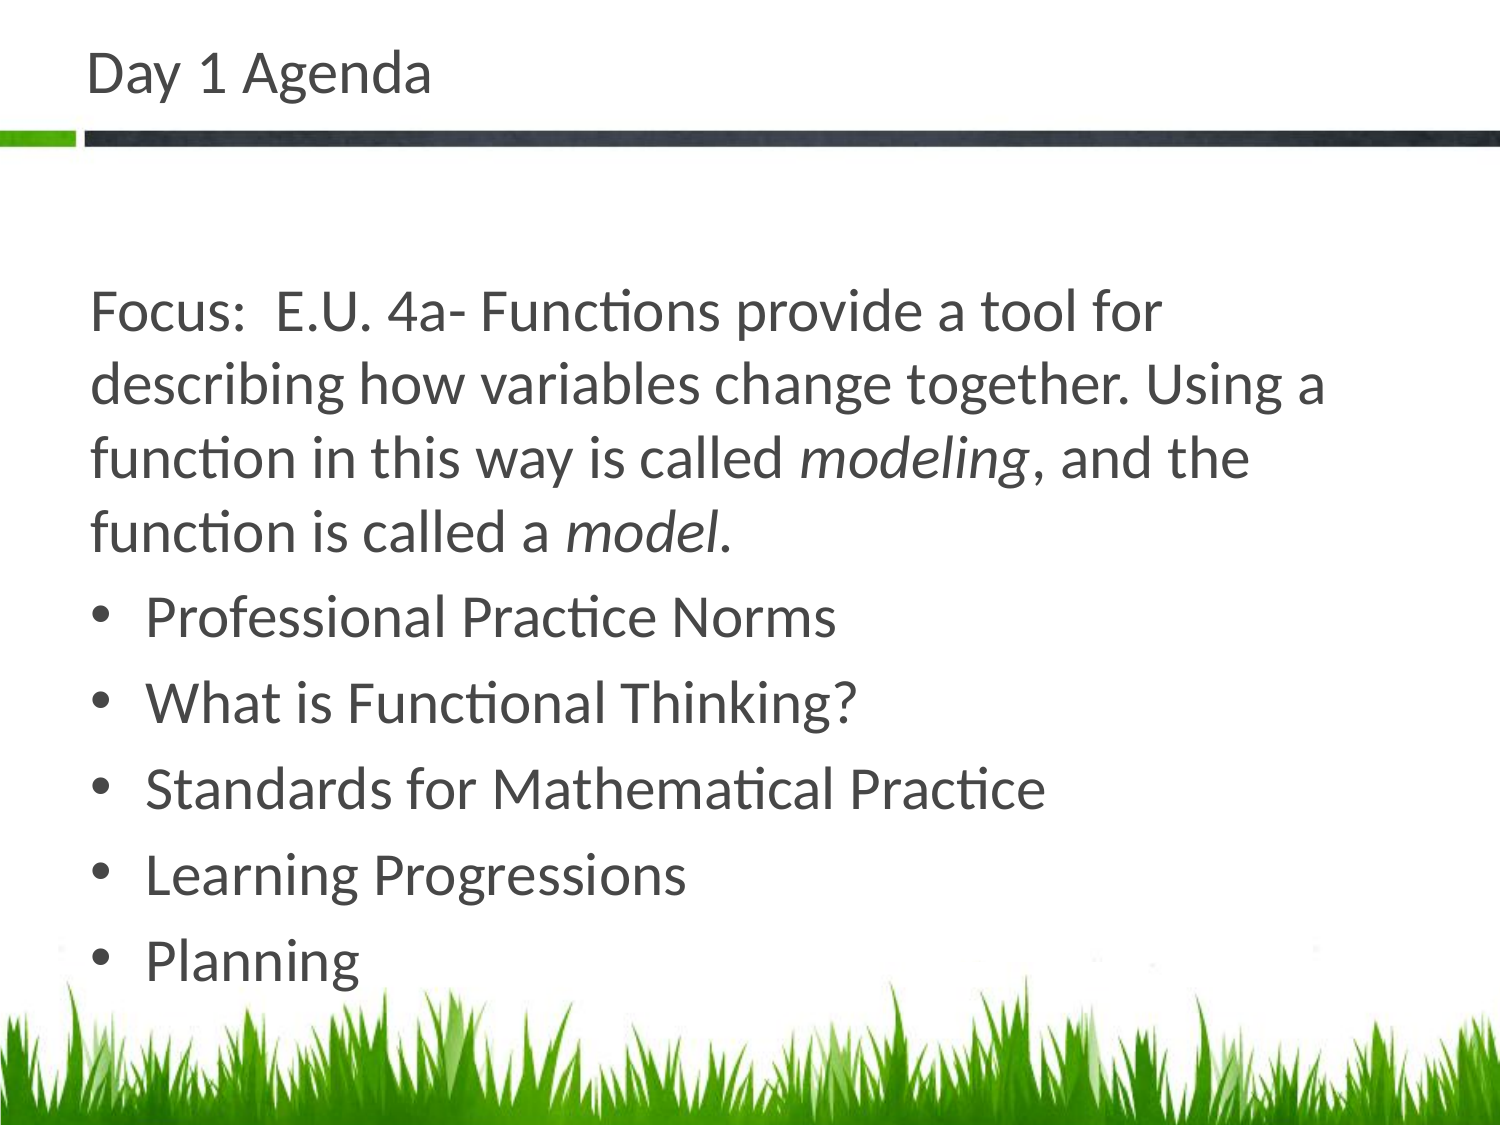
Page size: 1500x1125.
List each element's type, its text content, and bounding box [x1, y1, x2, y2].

title Day 1 Agenda [71, 12, 1450, 125]
list Focus: E.U. 4a- Functions provide a tool for describing how variables change together. Using a function in this way is called modeling, and the function is called a model. Professional Practice Norms What is Functional Thinking? Standards for Mathematical Practice Learning Progressions Planning [75, 262, 1425, 1005]
picture [0, 0, 1500, 1125]
